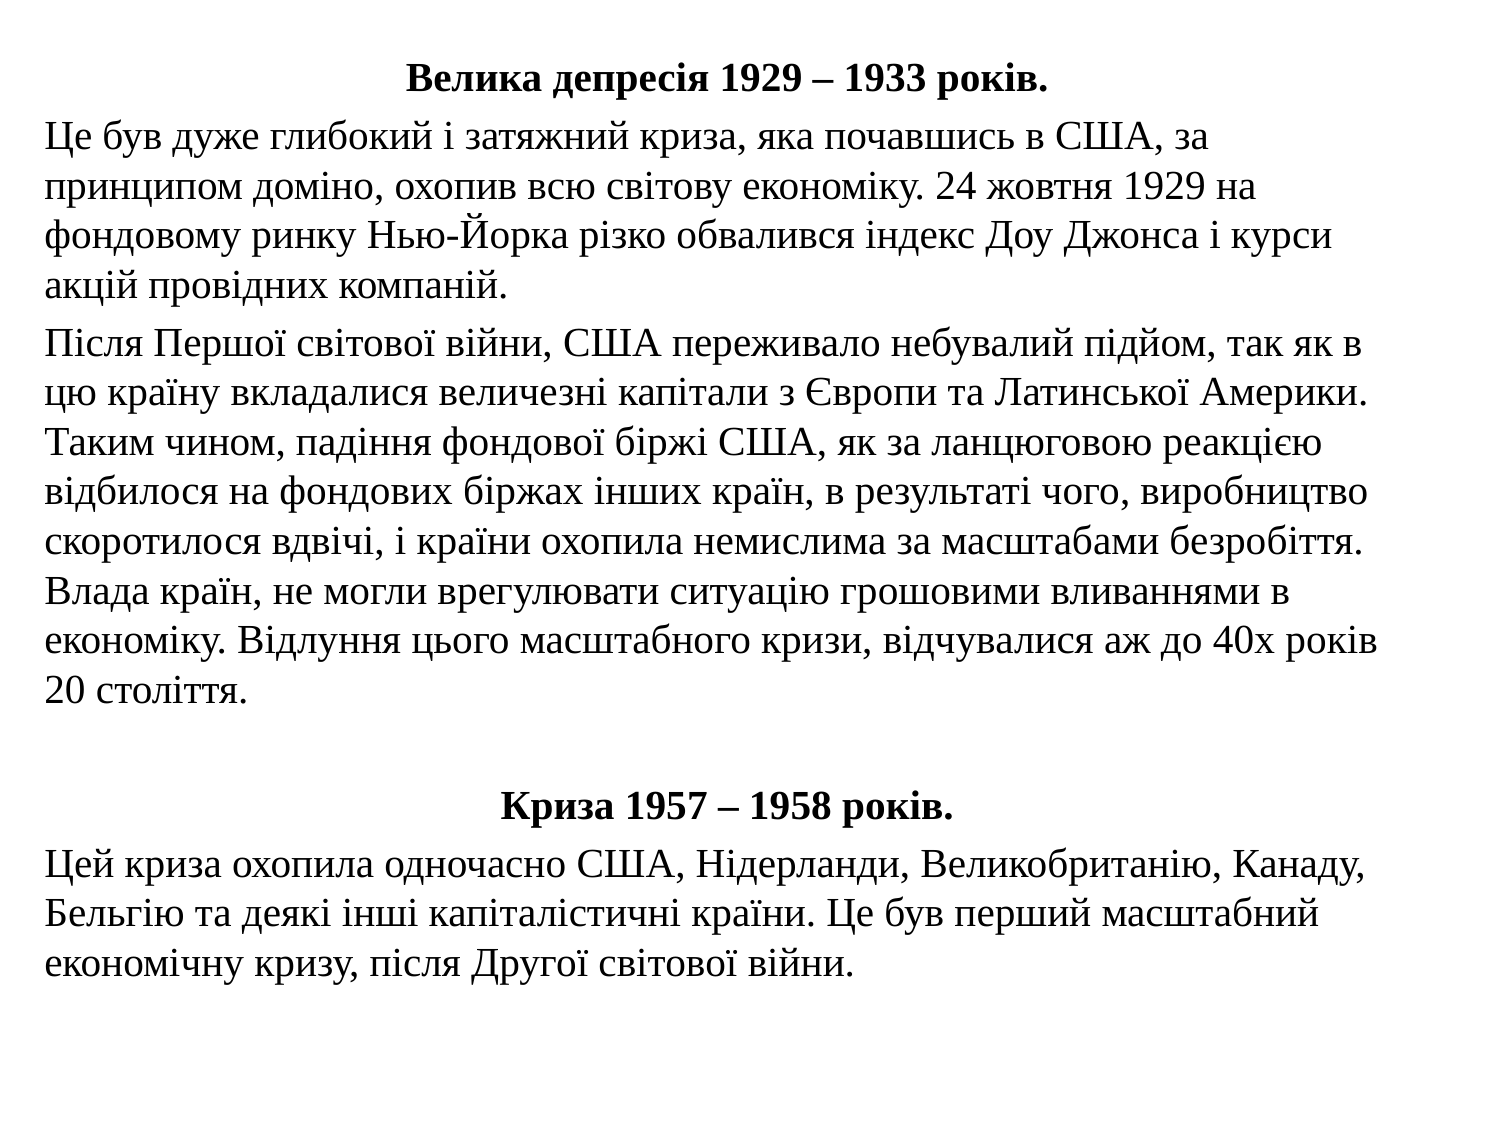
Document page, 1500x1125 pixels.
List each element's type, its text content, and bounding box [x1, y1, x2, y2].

list Велика депресія 1929 – 1933 років. Це був дуже глибокий і затяжний криза, яка почавшись в США, за принципом доміно, охопив всю світову економіку. 24 жовтня 1929 на фондовому ринку Нью-Йорка різко обвалився індекс Доу Джонса і курси акцій провідних компаній. Після Першої світової війни, США переживало небувалий підйом, так як в цю країну вкладалися величезні капітали з Європи та Латинської Америки. Таким чином, падіння фондової біржі США, як за ланцюговою реакцією відбилося на фондових біржах інших країн, в результаті чого, виробництво скоротилося вдвічі, і країни охопила немислима за масштабами безробіття. Влада країн, не могли врегулювати ситуацію грошовими вливаннями в економіку. Відлуння цього масштабного кризи, відчувалися аж до 40х років 20 століття. Криза 1957 – 1958 років. Цей криза охопила одночасно США, Нідерланди, Великобританію, Канаду, Бельгію та деякі інші капіталістичні країни. Це був перший масштабний економічну кризу, після Другої світової війни. [29, 42, 1425, 1005]
